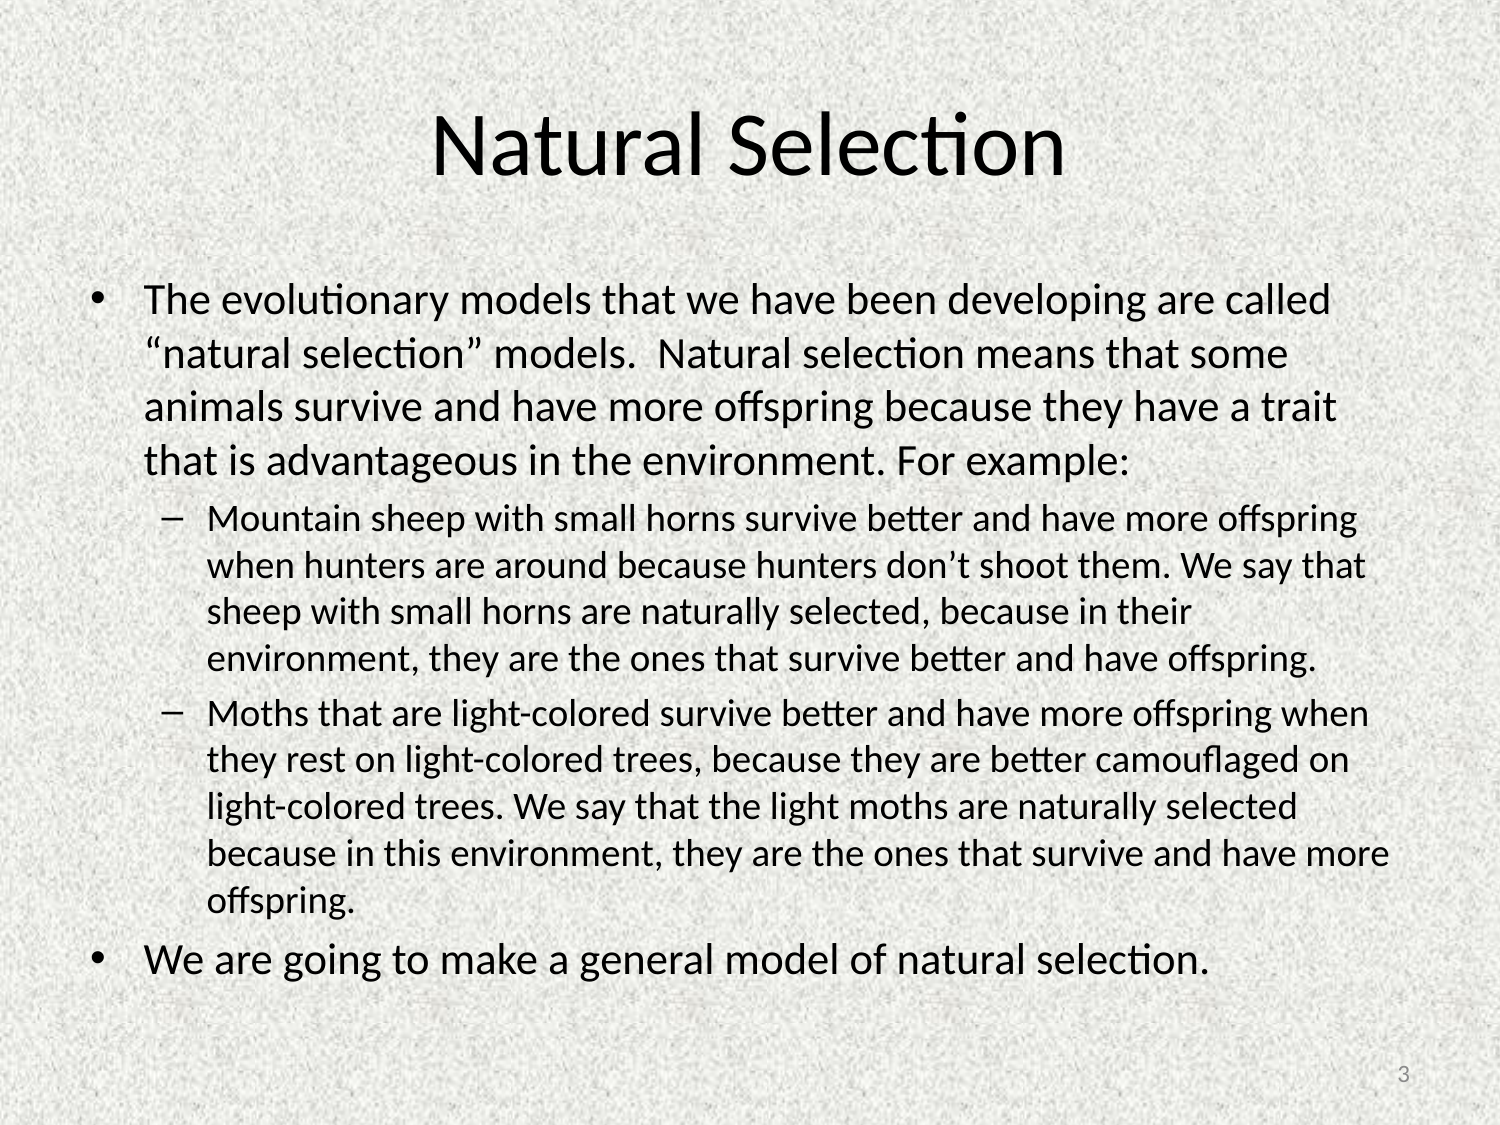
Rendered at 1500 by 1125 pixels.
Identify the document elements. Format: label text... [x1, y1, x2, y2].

list The evolutionary models that we have been developing are called “natural selection” models. Natural selection means that some animals survive and have more offspring because they have a trait that is advantageous in the environment. For example: Mountain sheep with small horns survive better and have more offspring when hunters are around because hunters don’t shoot them. We say that sheep with small horns are naturally selected, because in their environment, they are the ones that survive better and have offspring. Moths that are light-colored survive better and have more offspring when they rest on light-colored trees, because they are better camouflaged on light-colored trees. We say that the light moths are naturally selected because in this environment, they are the ones that survive and have more offspring. We are going to make a general model of natural selection. [75, 262, 1425, 1005]
slide_number 3 [1074, 1042, 1425, 1103]
title Natural Selection [75, 45, 1425, 233]
picture [0, 0, 1500, 1125]
